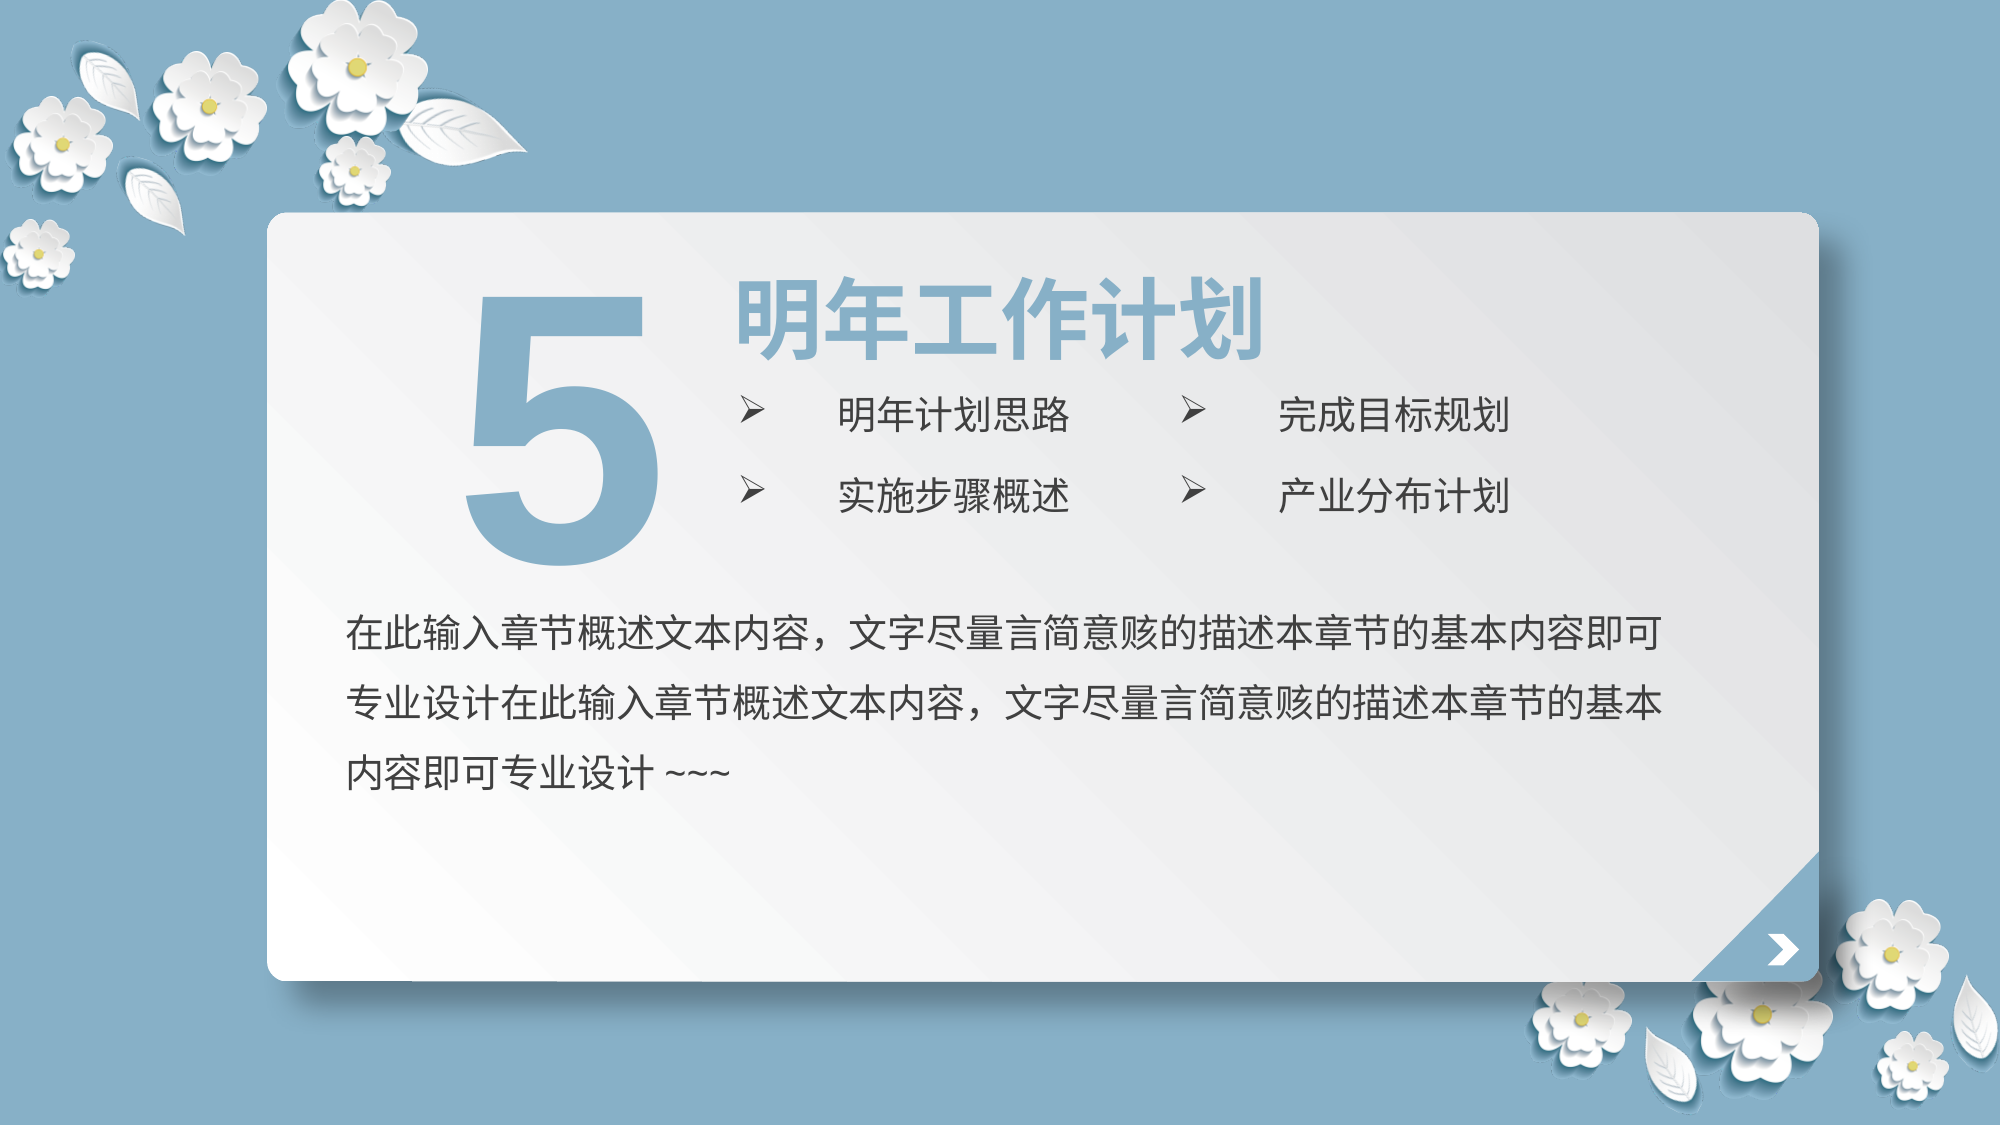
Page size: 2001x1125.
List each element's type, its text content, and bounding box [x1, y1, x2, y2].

text_box 产业分布计划 [1163, 463, 1526, 526]
text_box 明年计划思路 [722, 383, 1085, 446]
text_box [1691, 851, 1819, 982]
picture [5, 37, 267, 235]
text_box 明年工作计划 [718, 255, 1283, 378]
text_box 完成目标规划 [1163, 383, 1526, 446]
picture [276, 0, 527, 212]
text_box 5 [439, 170, 684, 578]
text_box [1765, 932, 1801, 967]
picture [1524, 899, 2001, 1119]
picture [0, 219, 75, 298]
text_box [267, 212, 1819, 982]
text_box 实施步骤概述 [722, 463, 1085, 526]
text_box 在此输入章节概述文本内容，文字尽量言简意赅的描述本章节的基本内容即可专业设计在此输入章节概述文本内容，文字尽量言简意赅的描述本章节的基本内容即可专业设计~~~ [330, 578, 1708, 803]
